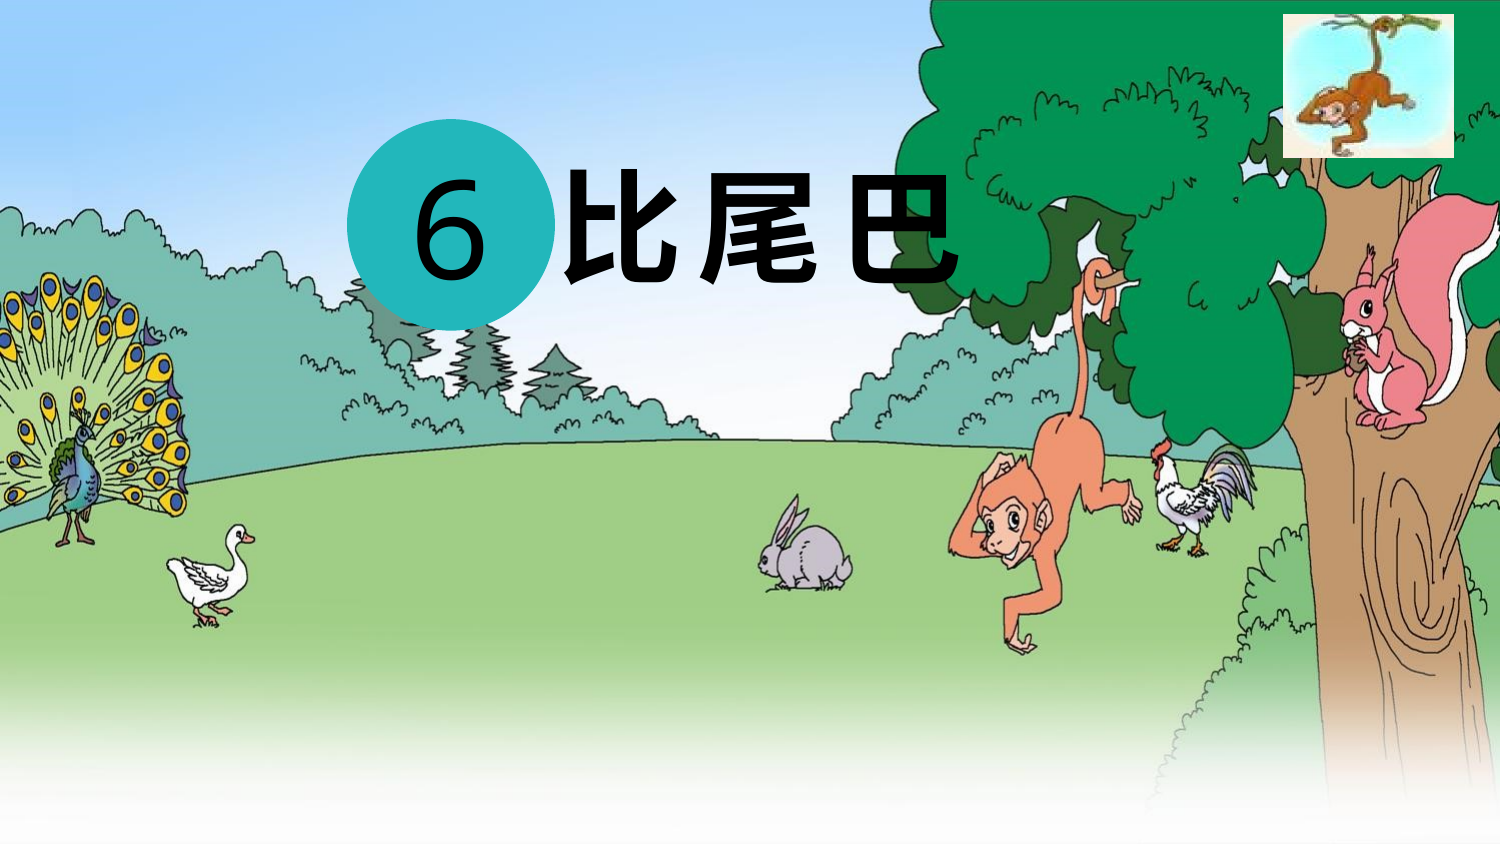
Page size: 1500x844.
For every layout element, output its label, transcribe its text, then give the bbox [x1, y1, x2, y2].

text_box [1283, 14, 1454, 158]
picture [0, 0, 1500, 844]
text_box [425, 188, 543, 332]
text_box 比尾巴 [542, 141, 1095, 307]
text_box 6 [346, 118, 542, 332]
